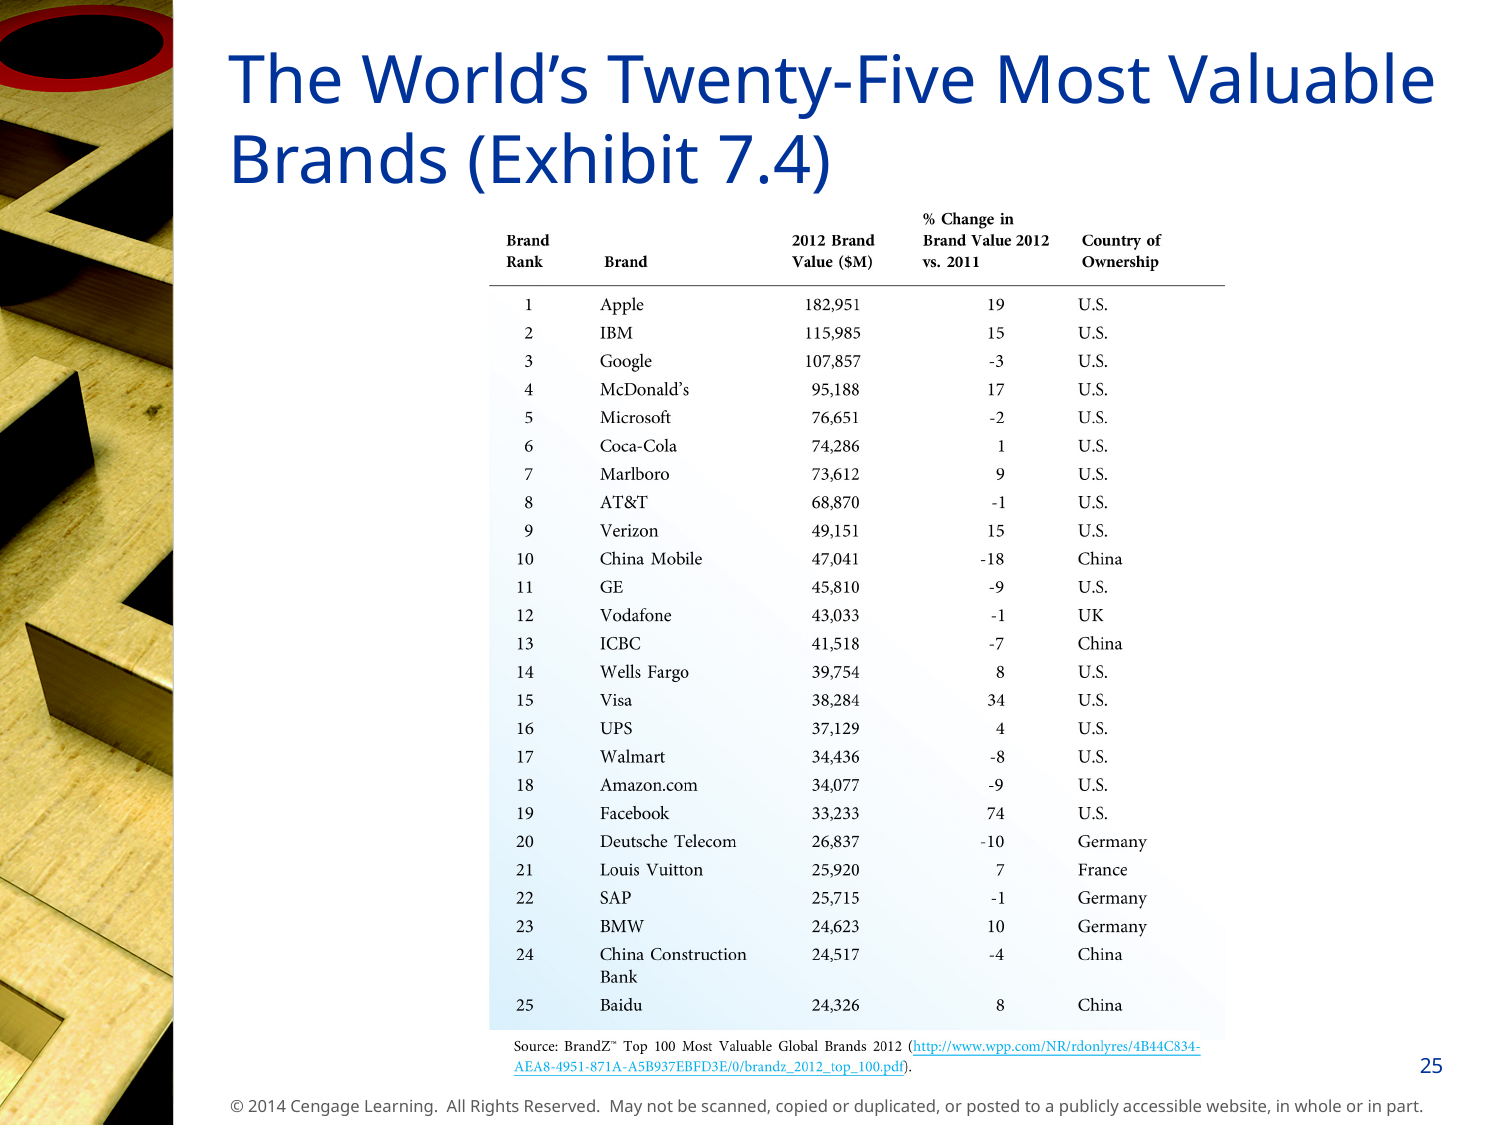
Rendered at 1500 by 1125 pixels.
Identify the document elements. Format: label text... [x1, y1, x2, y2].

picture [489, 211, 1225, 1077]
picture [0, 0, 174, 1125]
title The World’s Twenty-Five Most Valuable Brands (Exhibit 7.4) [213, 29, 1454, 213]
slide_number 25 [1386, 1037, 1478, 1097]
